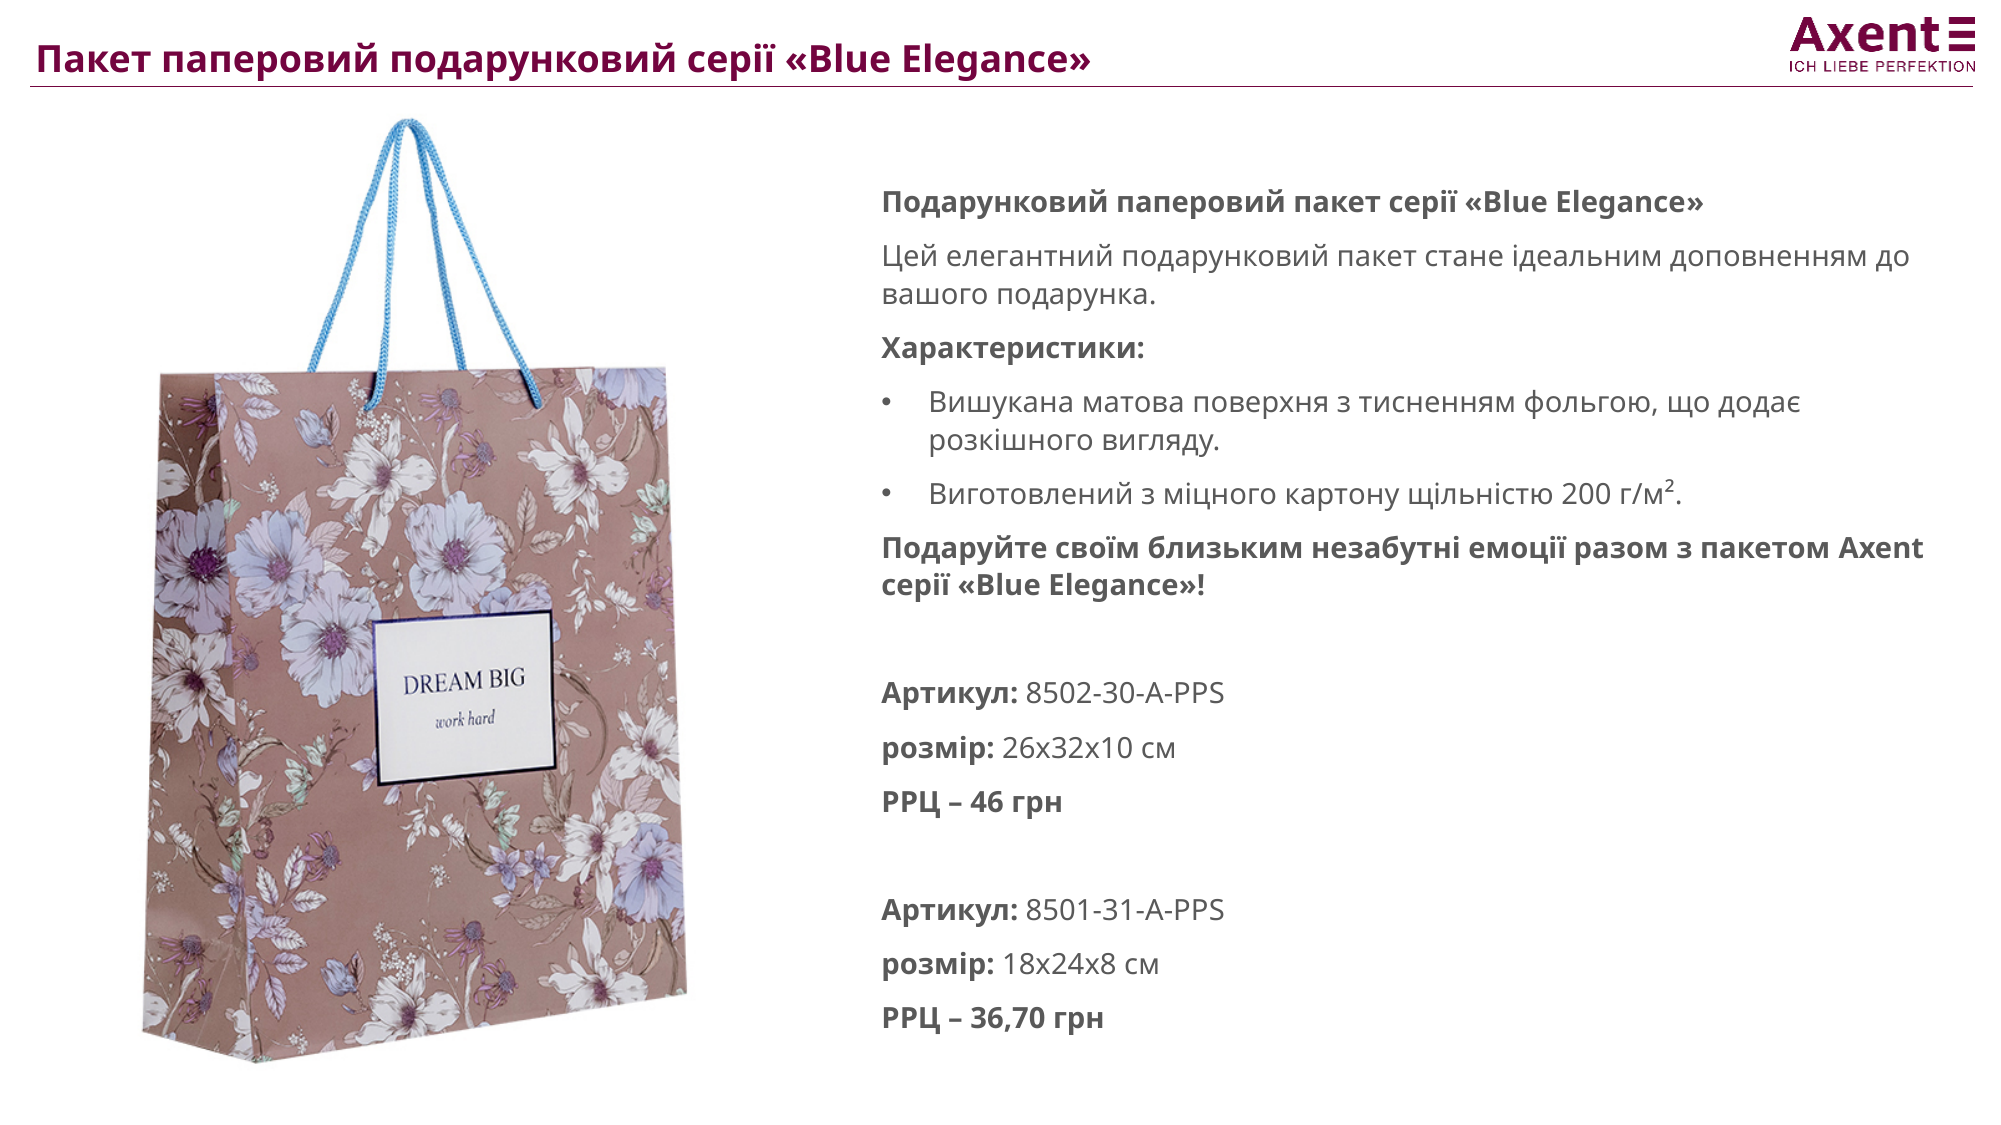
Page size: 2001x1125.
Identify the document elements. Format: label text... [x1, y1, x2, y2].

text_box Пакет паперовий подарунковий серії «Blue Elegance» [20, 5, 1484, 88]
text_box Подарунковий паперовий пакет серії «Blue Elegance» Цей елегантний подарунковий пакет стане ідеальним доповненням до вашого подарунка. Характеристики: Вишукана матова поверхня з тисненням фольгою, що додає розкішного вигляду. Виготовлений з міцного картону щільністю 200 г/м². Подаруйте своїм близьким незабутні емоції разом з пакетом Axent серії «Blue Elegance»! Артикул: 8502-30-A-PPS розмір: 26х32х10 см РРЦ – 46 грн Артикул: 8501-31-A-PPS розмір: 18х24х8 см РРЦ – 36,70 грн [866, 173, 1980, 1042]
picture [121, 94, 701, 1090]
picture [1790, 17, 1975, 73]
